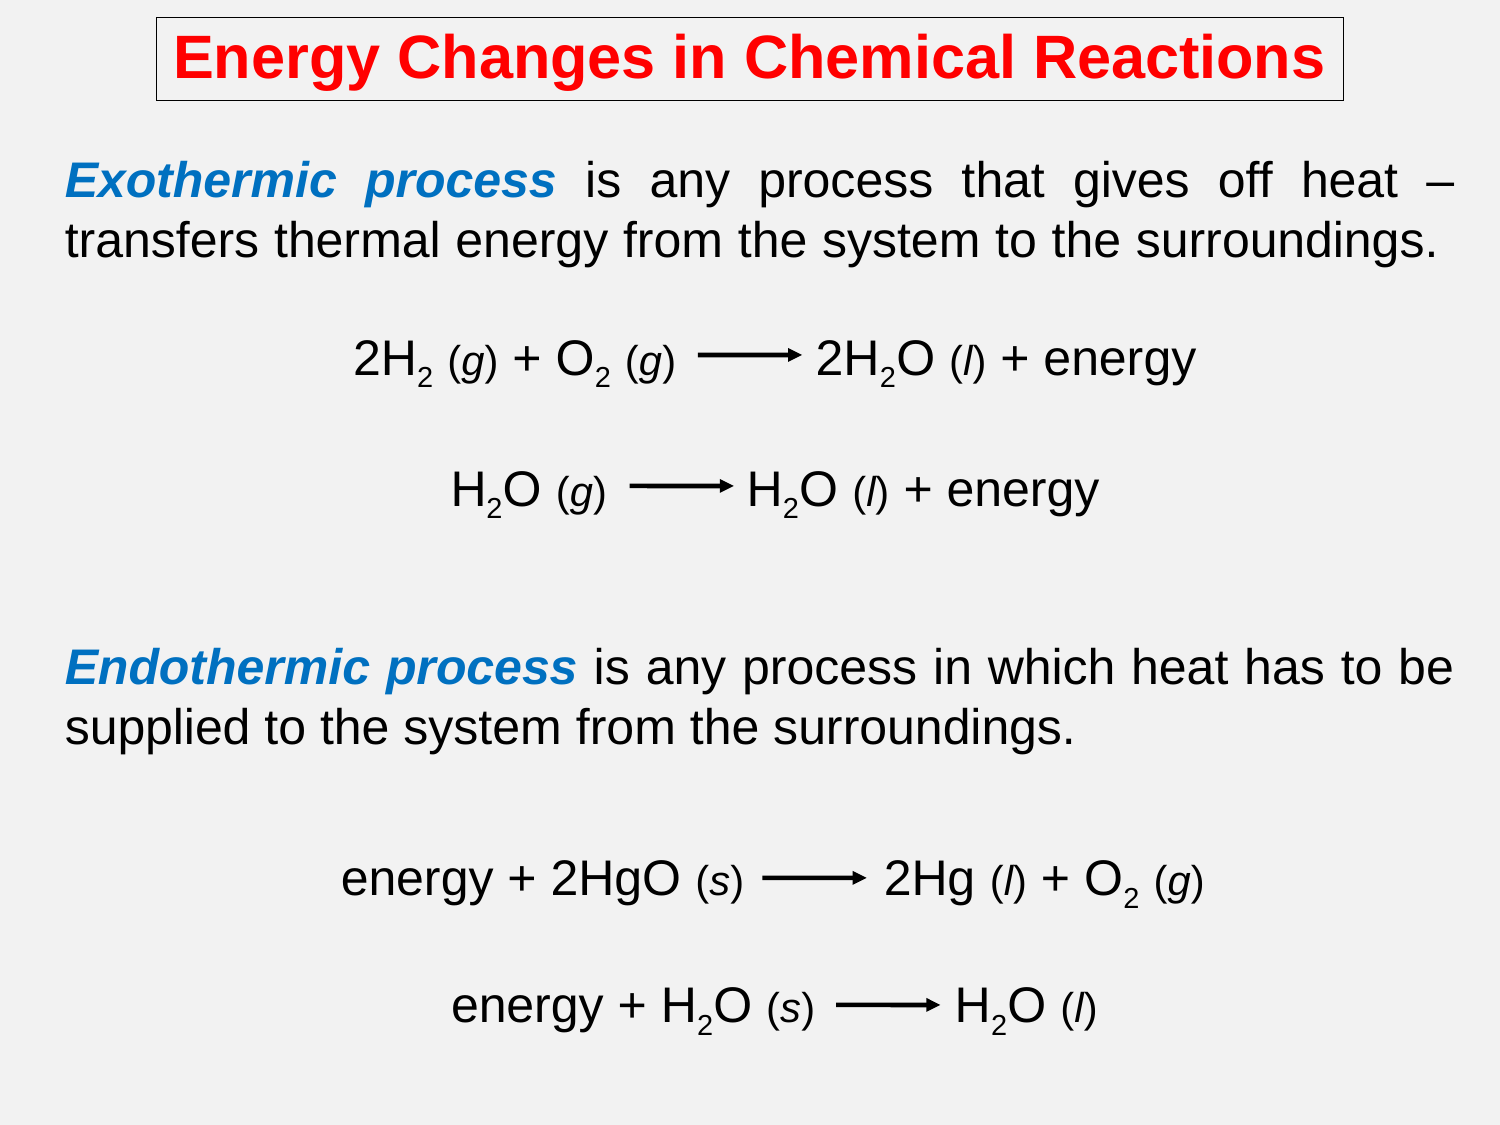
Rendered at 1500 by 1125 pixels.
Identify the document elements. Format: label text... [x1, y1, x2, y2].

text_box Endothermic process is any process in which heat has to be supplied to the system from the surroundings. [50, 626, 1469, 762]
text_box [336, 317, 1213, 393]
text_box Exothermic process is any process that gives off heat – transfers thermal energy from the system to the surroundings. [50, 140, 1469, 276]
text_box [435, 965, 1114, 1041]
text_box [326, 838, 1219, 914]
title Energy Changes in Chemical Reactions [156, 17, 1344, 101]
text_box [434, 448, 1116, 524]
